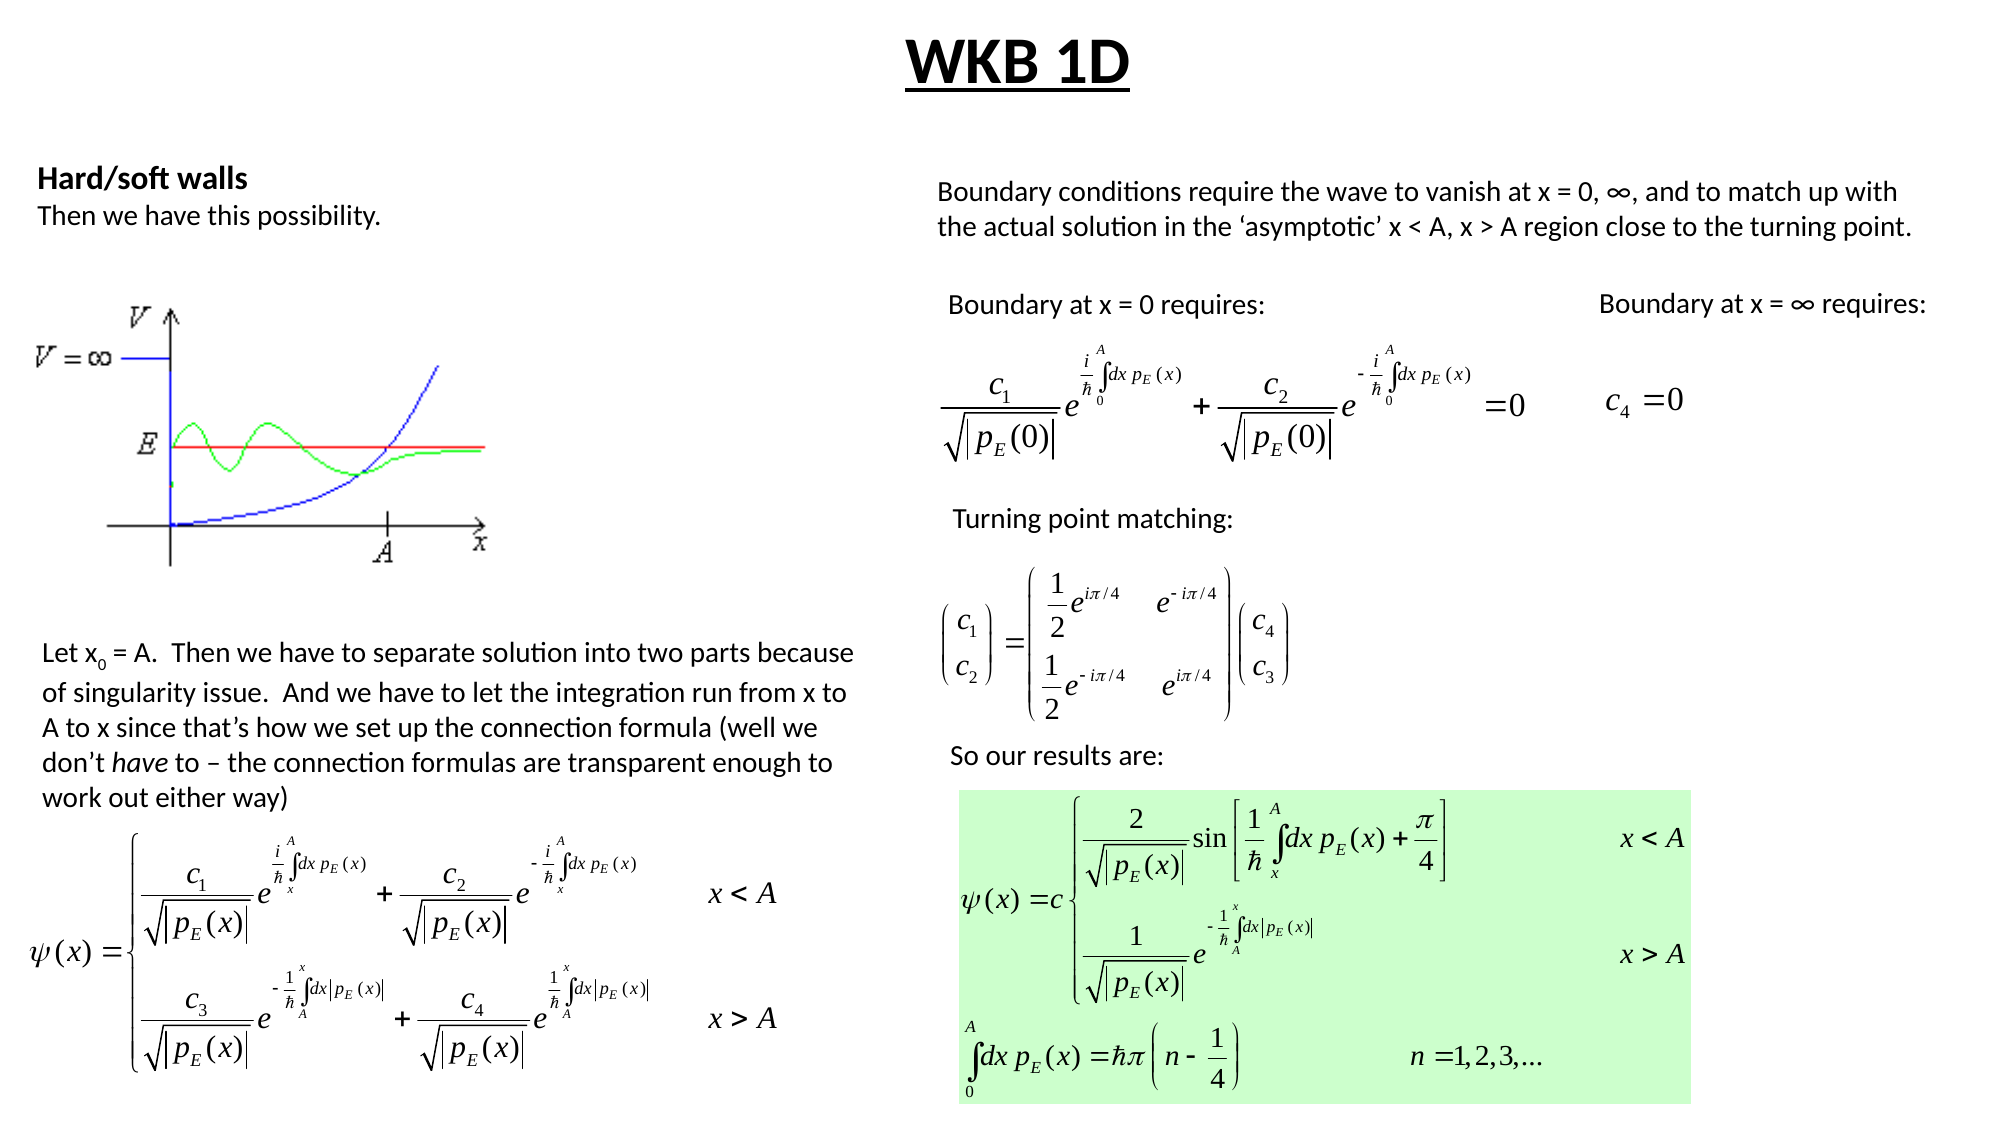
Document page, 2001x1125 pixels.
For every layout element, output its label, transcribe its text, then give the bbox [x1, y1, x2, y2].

text_box Turning point matching: [937, 492, 1250, 542]
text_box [27, 301, 554, 616]
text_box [1600, 376, 1691, 427]
text_box Boundary conditions require the wave to vanish at x = 0, ∞, and to match up with the actual solution in the ‘asymptotic’ x < A, x > A region close to the turning point. [922, 164, 1938, 250]
text_box Hard/soft walls Then we have this possibility. [22, 149, 486, 239]
text_box Let x0 = A. Then we have to separate solution into two parts because of singularity issue. And we have to let the integration run from x to A to x since that’s how we set up the connection formula (well we don’t have to – the connection formulas are transparent enough to work out either way) [27, 626, 874, 821]
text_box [27, 828, 782, 1079]
text_box Boundary at x = ∞ requires: [1584, 276, 1956, 327]
text_box Boundary at x = 0 requires: [933, 277, 1294, 328]
text_box So our results are: [935, 728, 1218, 779]
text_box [935, 338, 1531, 470]
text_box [958, 789, 1691, 1105]
text_box WKB 1D [890, 9, 1168, 105]
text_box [936, 560, 1297, 729]
